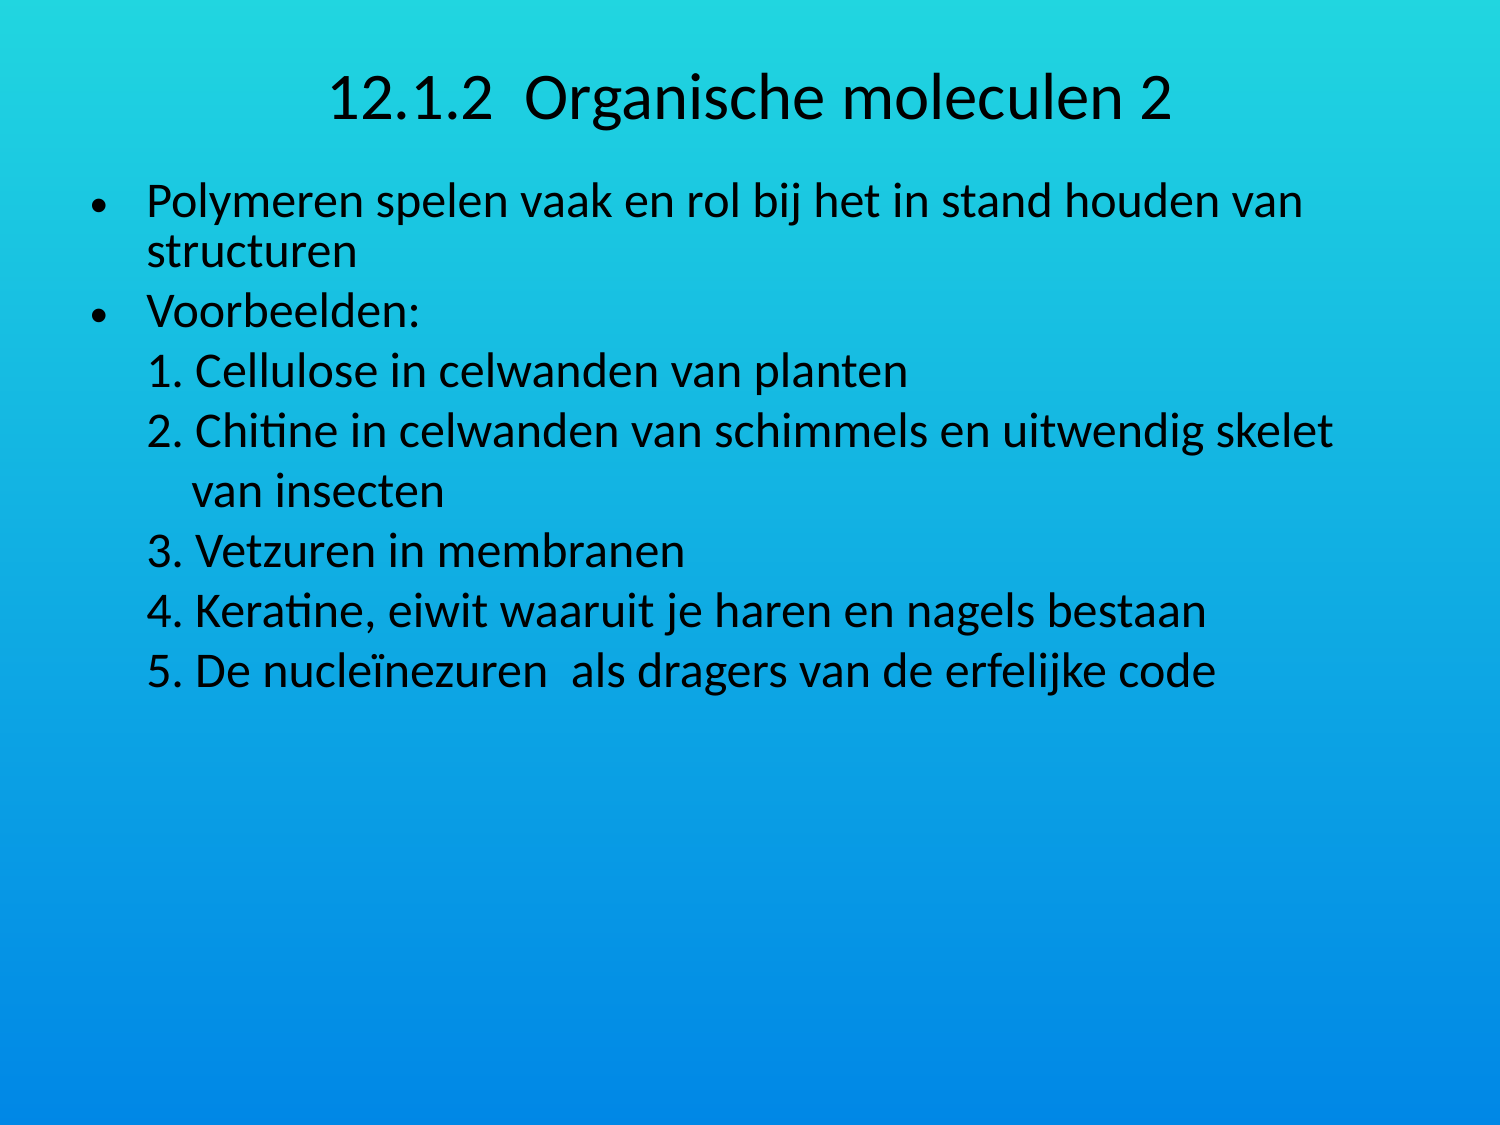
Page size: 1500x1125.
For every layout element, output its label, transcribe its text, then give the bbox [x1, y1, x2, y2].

list Polymeren spelen vaak en rol bij het in stand houden van structuren Voorbeelden: 1. Cellulose in celwanden van planten 2. Chitine in celwanden van schimmels en uitwendig skelet van insecten 3. Vetzuren in membranen 4. Keratine, eiwit waaruit je haren en nagels bestaan 5. De nucleïnezuren als dragers van de erfelijke code [75, 172, 1425, 1071]
title 12.1.2 Organische moleculen 2 [75, 45, 1425, 161]
